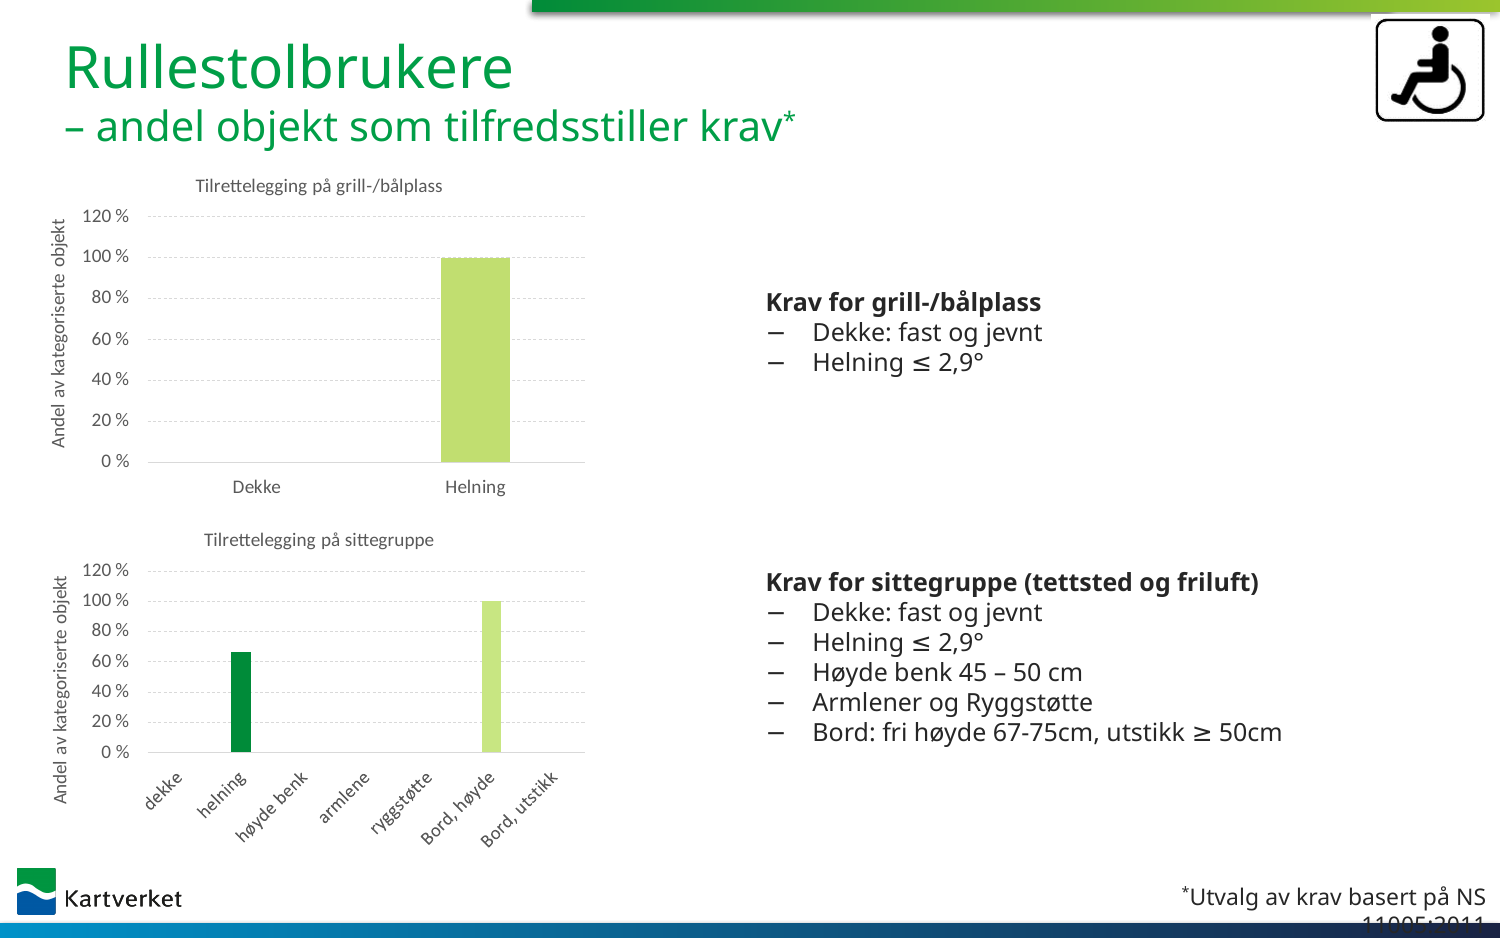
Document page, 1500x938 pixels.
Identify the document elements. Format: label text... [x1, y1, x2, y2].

text_box Krav for sittegruppe (tettsted og friluft) Dekke: fast og jevnt Helning ≤ 2,9° Høyde benk 45 – 50 cm Armlener og Ryggstøtte Bord: fri høyde 67-75cm, utstikk ≥ 50cm [750, 559, 1500, 754]
text_box *Utvalg av krav basert på NS 11005:2011 [1068, 873, 1500, 938]
picture [41, 520, 596, 859]
picture [41, 166, 596, 505]
text_box Krav for grill-/bålplass Dekke: fast og jevnt Helning ≤ 2,9° [750, 279, 1452, 384]
picture [1371, 13, 1491, 127]
text_box Rullestolbrukere – andel objekt som tilfredsstiller krav* [49, 14, 1431, 158]
